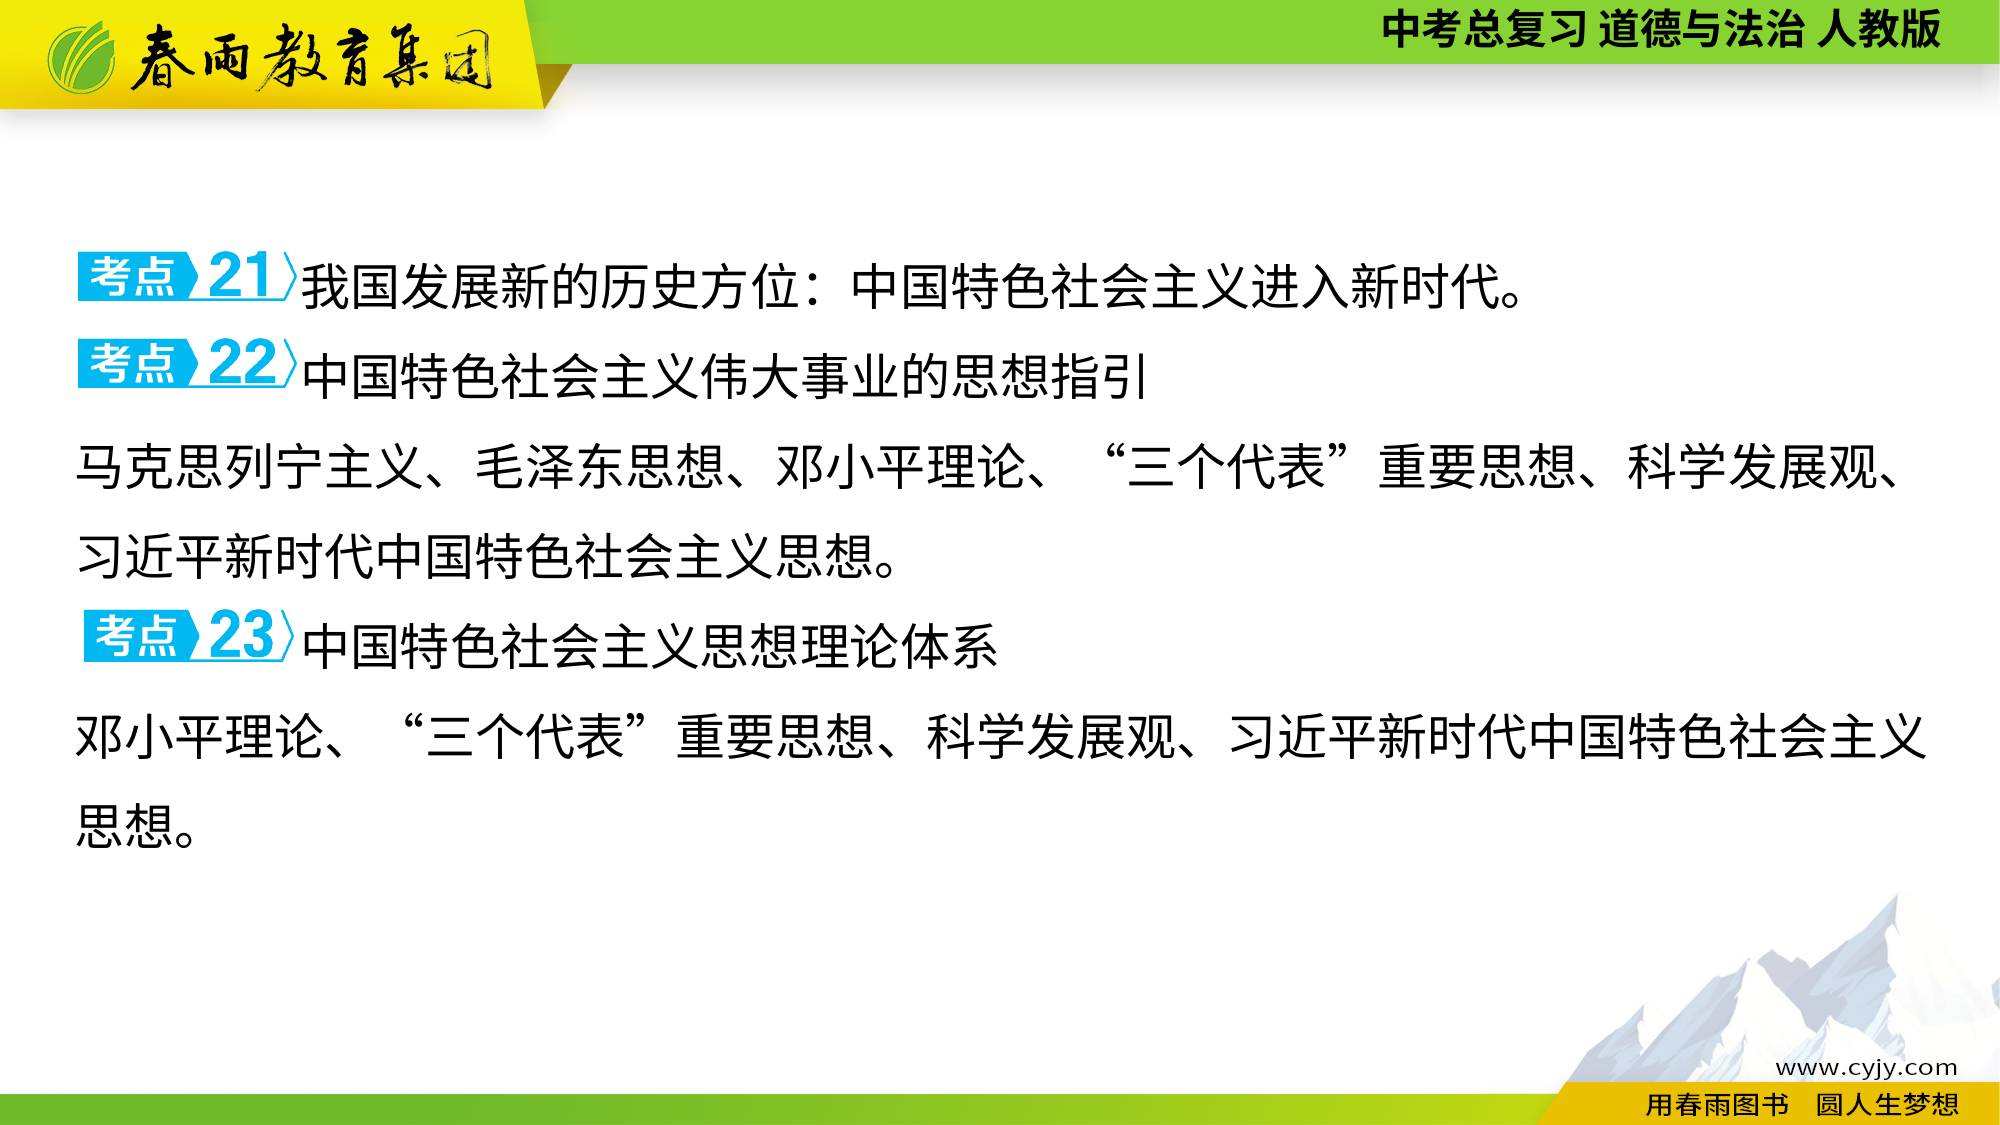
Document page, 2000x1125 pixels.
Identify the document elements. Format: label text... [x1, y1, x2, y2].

list 我国发展新的历史方位：中国特色社会主义进入新时代。 中国特色社会主义伟大事业的思想指引 马克思列宁主义、毛泽东思想、邓小平理论、“三个代表”重要思想、科学发展观、习近平新时代中国特色社会主义思想。 中国特色社会主义思想理论体系 邓小平理论、“三个代表”重要思想、科学发展观、习近平新时代中国特色社会主义思想。 [59, 218, 1944, 870]
picture [0, 0, 2000, 1125]
